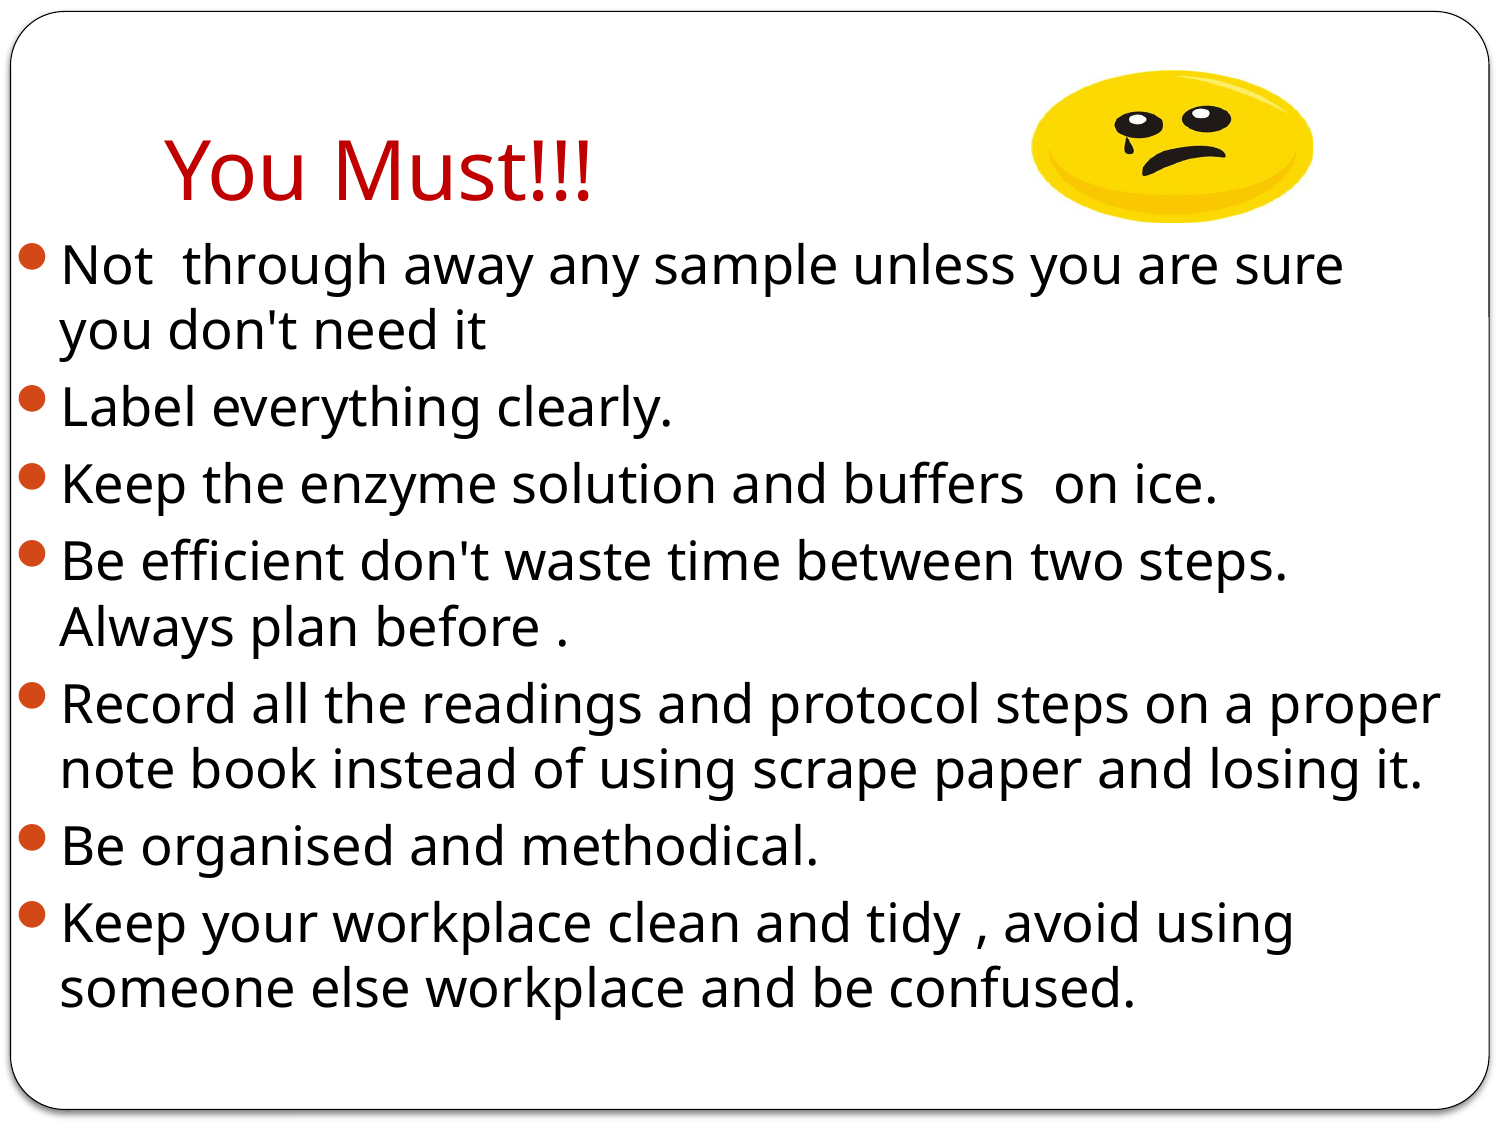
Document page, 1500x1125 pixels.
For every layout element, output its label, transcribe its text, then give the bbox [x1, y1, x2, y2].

list Not through away any sample unless you are sure you don't need it Label everything clearly. Keep the enzyme solution and buffers on ice. Be efficient don't waste time between two steps. Always plan before . Record all the readings and protocol steps on a proper note book instead of using scrape paper and losing it. Be organised and methodical. Keep your workplace clean and tidy , avoid using someone else workplace and be confused. [0, 222, 1465, 1090]
title You Must!!! [150, 45, 1425, 222]
picture [1031, 70, 1313, 223]
